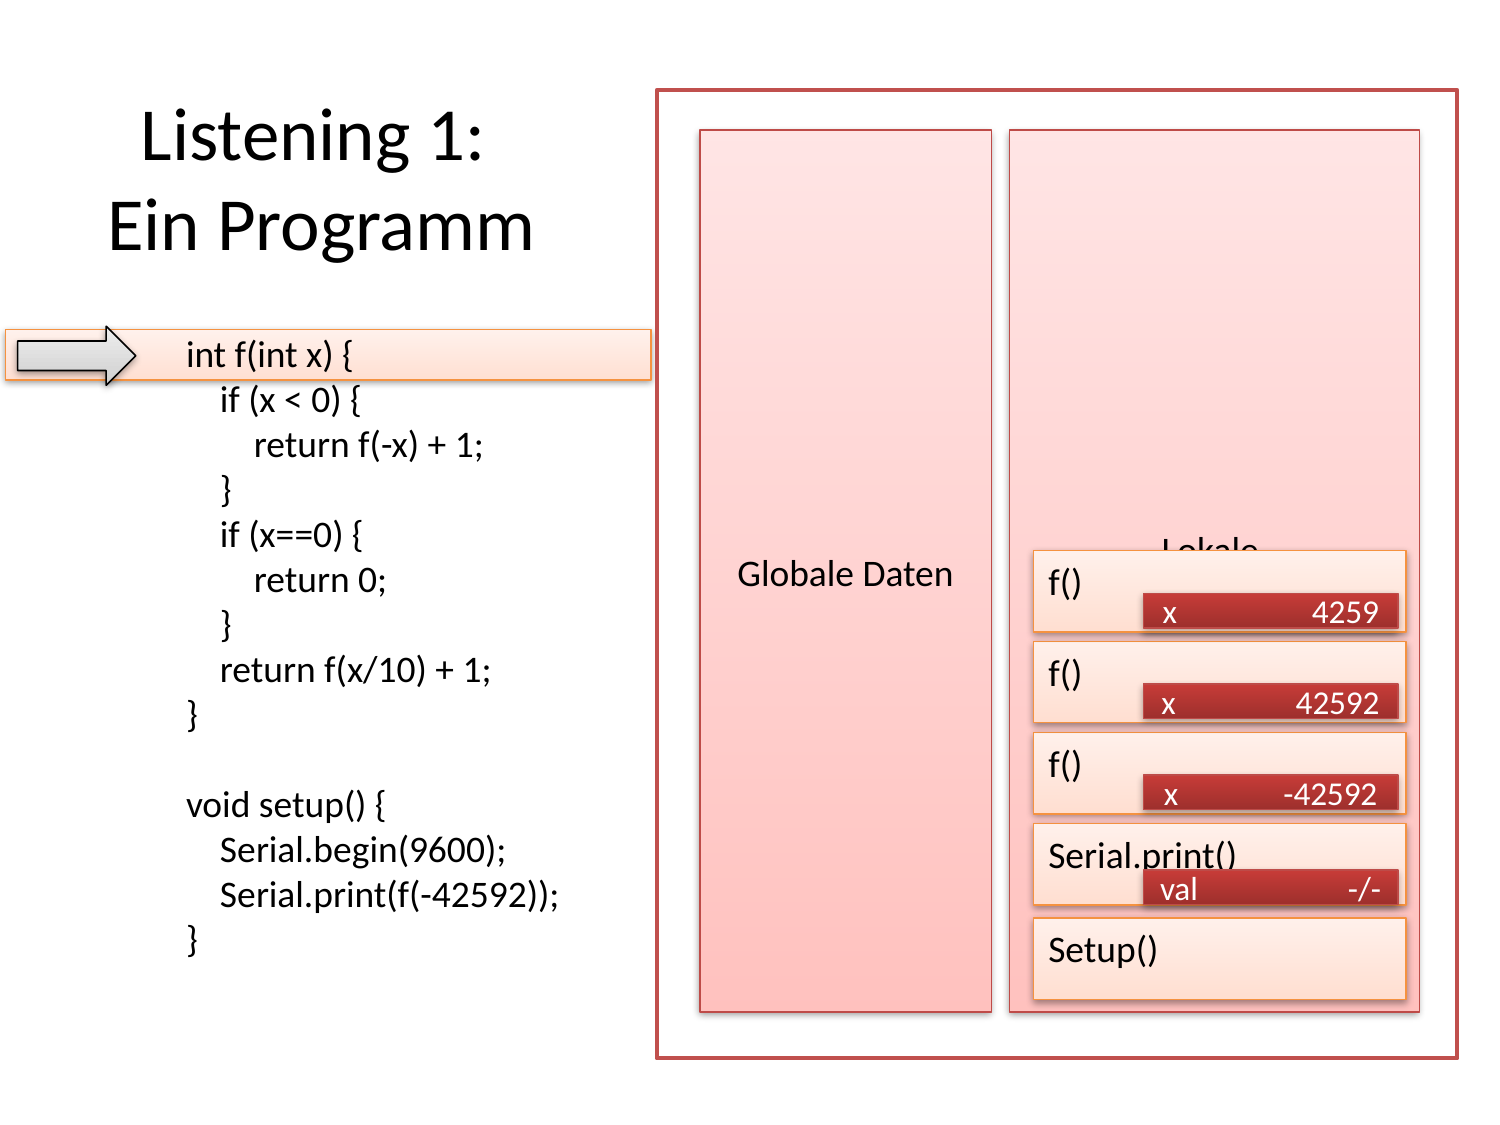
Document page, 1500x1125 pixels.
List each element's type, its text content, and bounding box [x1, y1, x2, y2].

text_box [1033, 732, 1407, 815]
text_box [5, 325, 650, 386]
text_box int f(int x) { if (x < 0) { return f(-x) + 1; } if (x==0) { return 0; } return f(x/10) + 1; } void setup() { Serial.begin(9600); Serial.print(f(-42592)); } [171, 394, 650, 968]
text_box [1033, 641, 1407, 723]
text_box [656, 89, 1458, 1059]
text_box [1033, 550, 1407, 633]
text_box Listening 1: Ein Programm [0, 78, 644, 273]
